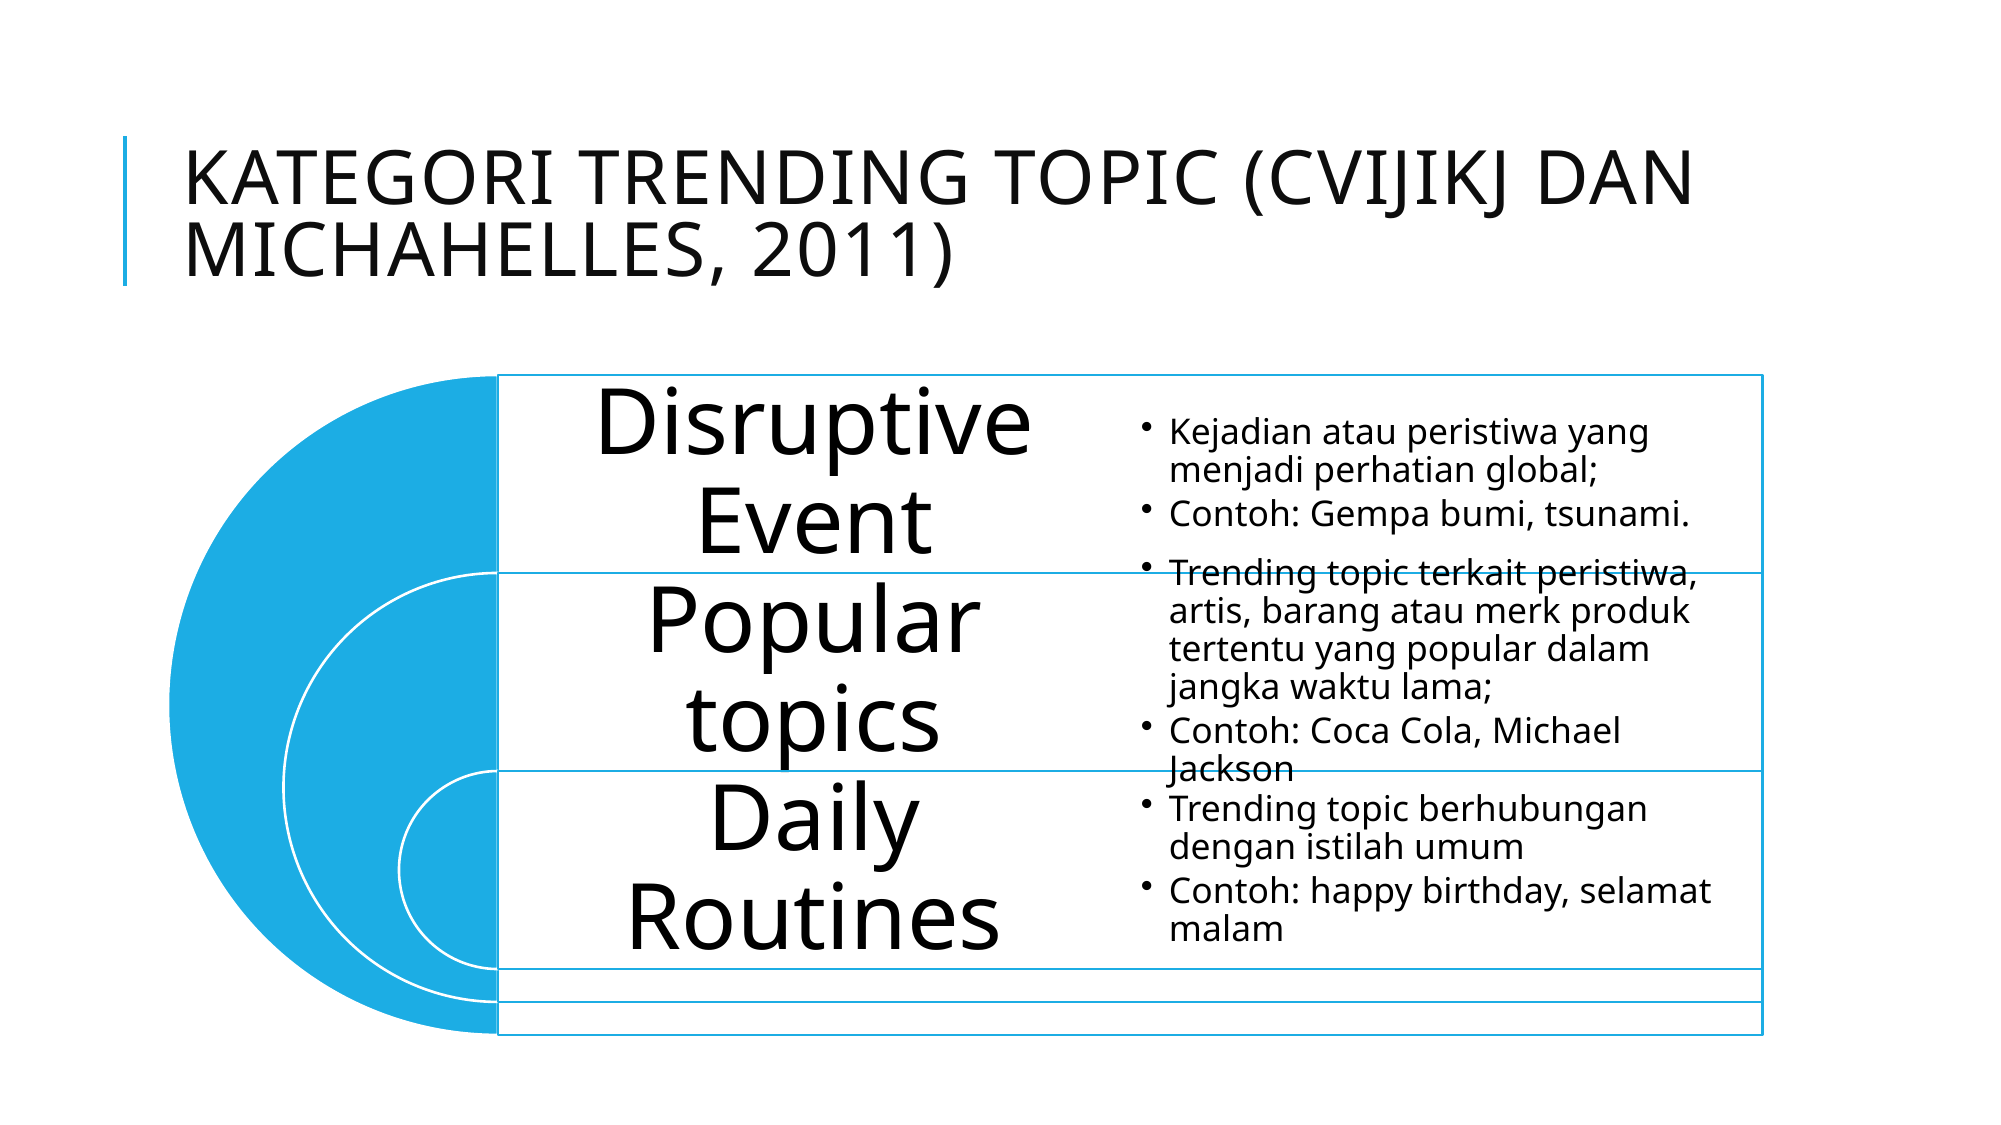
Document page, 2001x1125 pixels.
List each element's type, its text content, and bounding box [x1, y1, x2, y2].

title Kategori Trending topic (Cvijikj dan Michahelles, 2011) [168, 96, 1763, 342]
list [167, 374, 1763, 1036]
